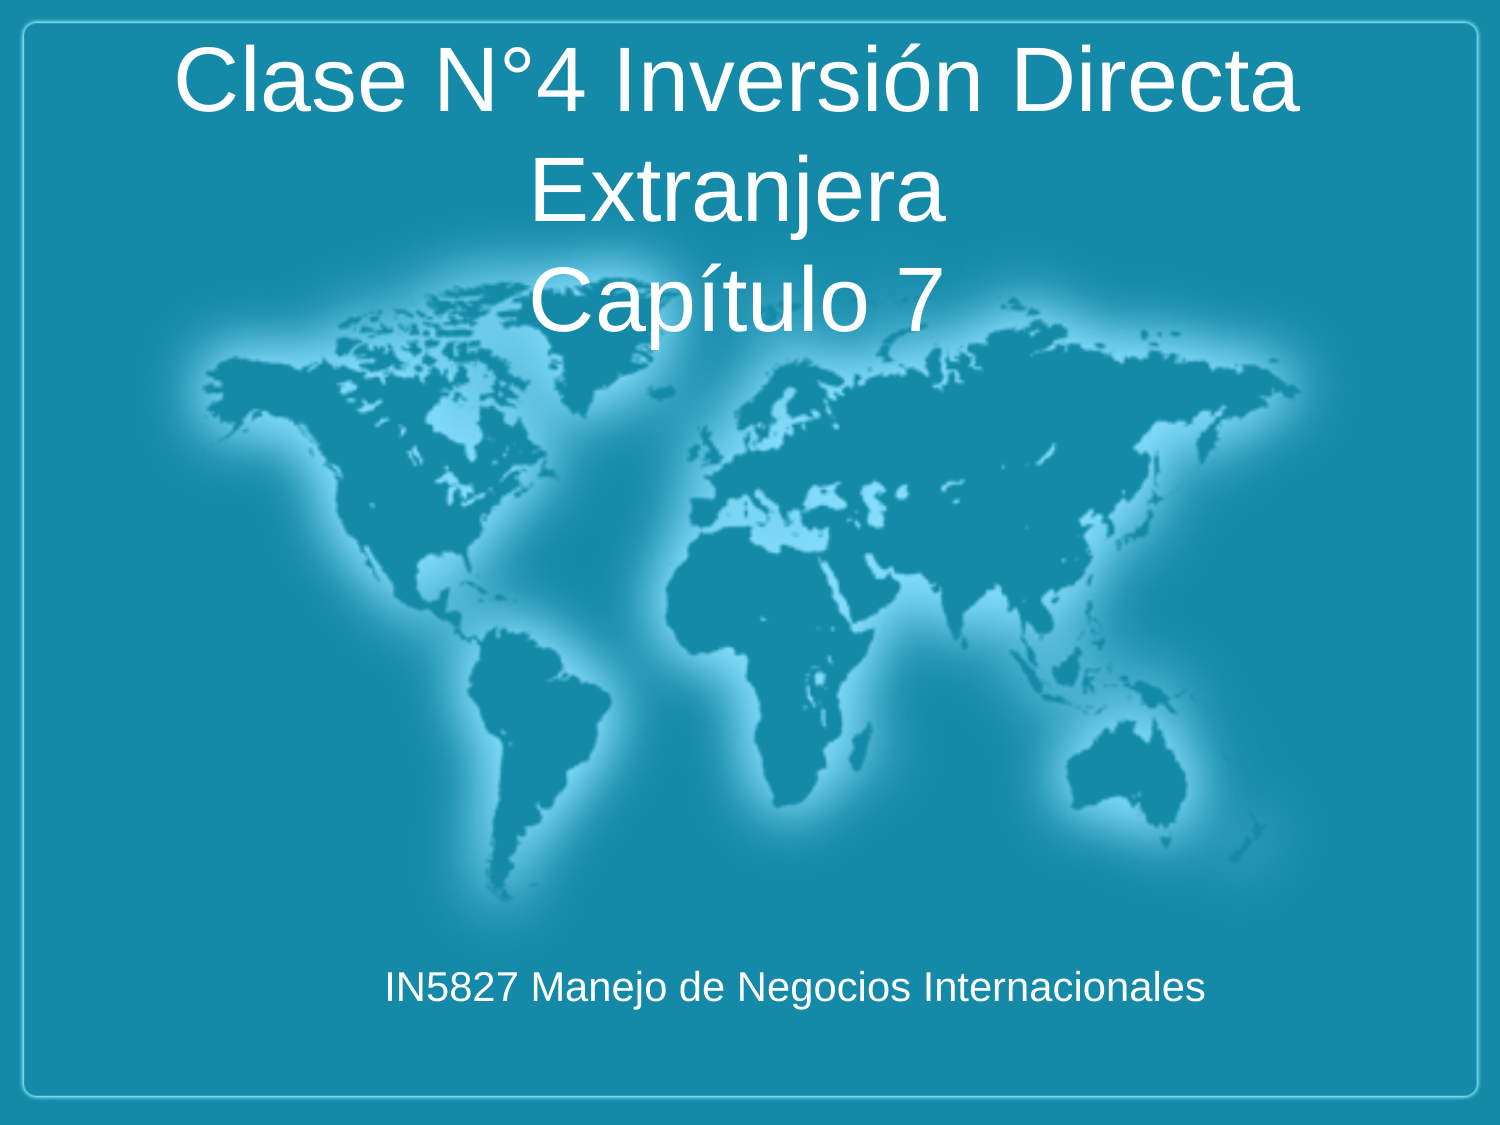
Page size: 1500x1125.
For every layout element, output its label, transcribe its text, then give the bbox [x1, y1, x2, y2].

title Clase N°4 Inversión Directa Extranjera Capítulo 7 [64, 42, 1412, 327]
picture [0, 0, 1500, 1125]
subtitle IN5827 Manejo de Negocios Internacionales [312, 952, 1279, 1035]
